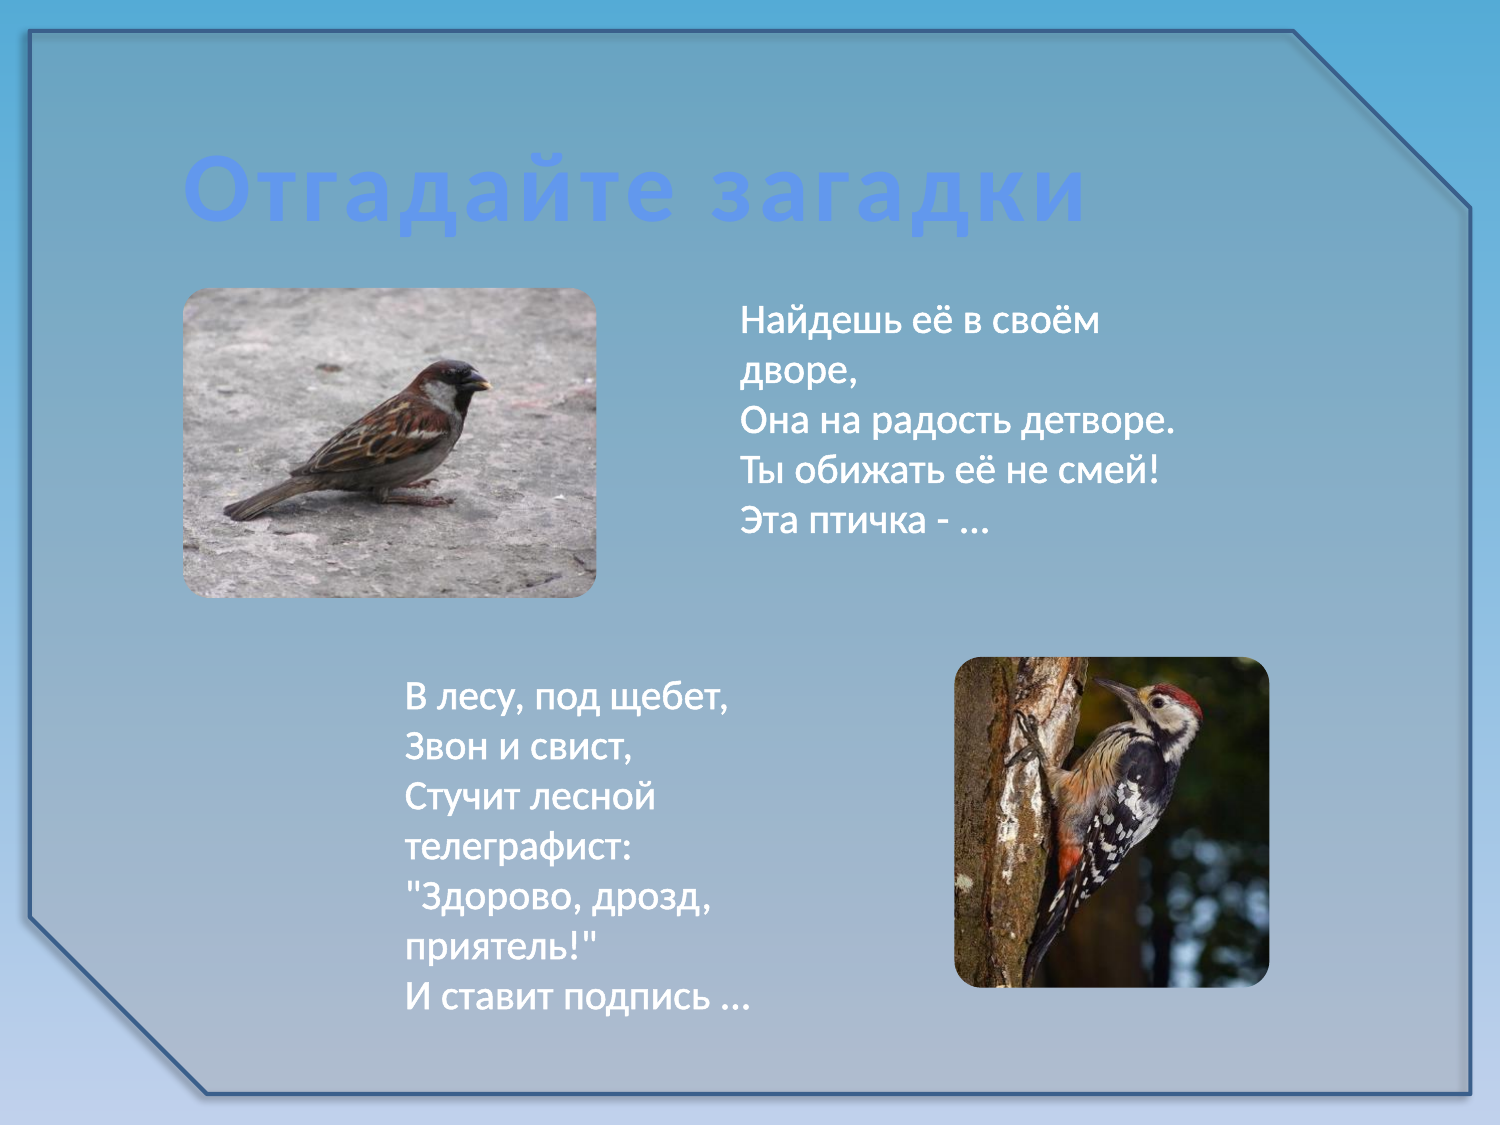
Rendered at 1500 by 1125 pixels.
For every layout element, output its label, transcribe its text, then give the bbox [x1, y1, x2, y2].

text_box В лесу, под щебет, Звон и свист, Стучит лесной телеграфист: "Здорово, дрозд, приятель!" И ставит подпись ... [389, 659, 862, 1025]
text_box Найдешь её в своём дворе, Она на радость детворе. Ты обижать её не смей! Эта птичка - ... [725, 283, 1197, 549]
text_box [27, 28, 1473, 1097]
picture [954, 656, 1270, 988]
text_box Отгадайте загадки [168, 113, 1104, 249]
picture [182, 287, 597, 599]
